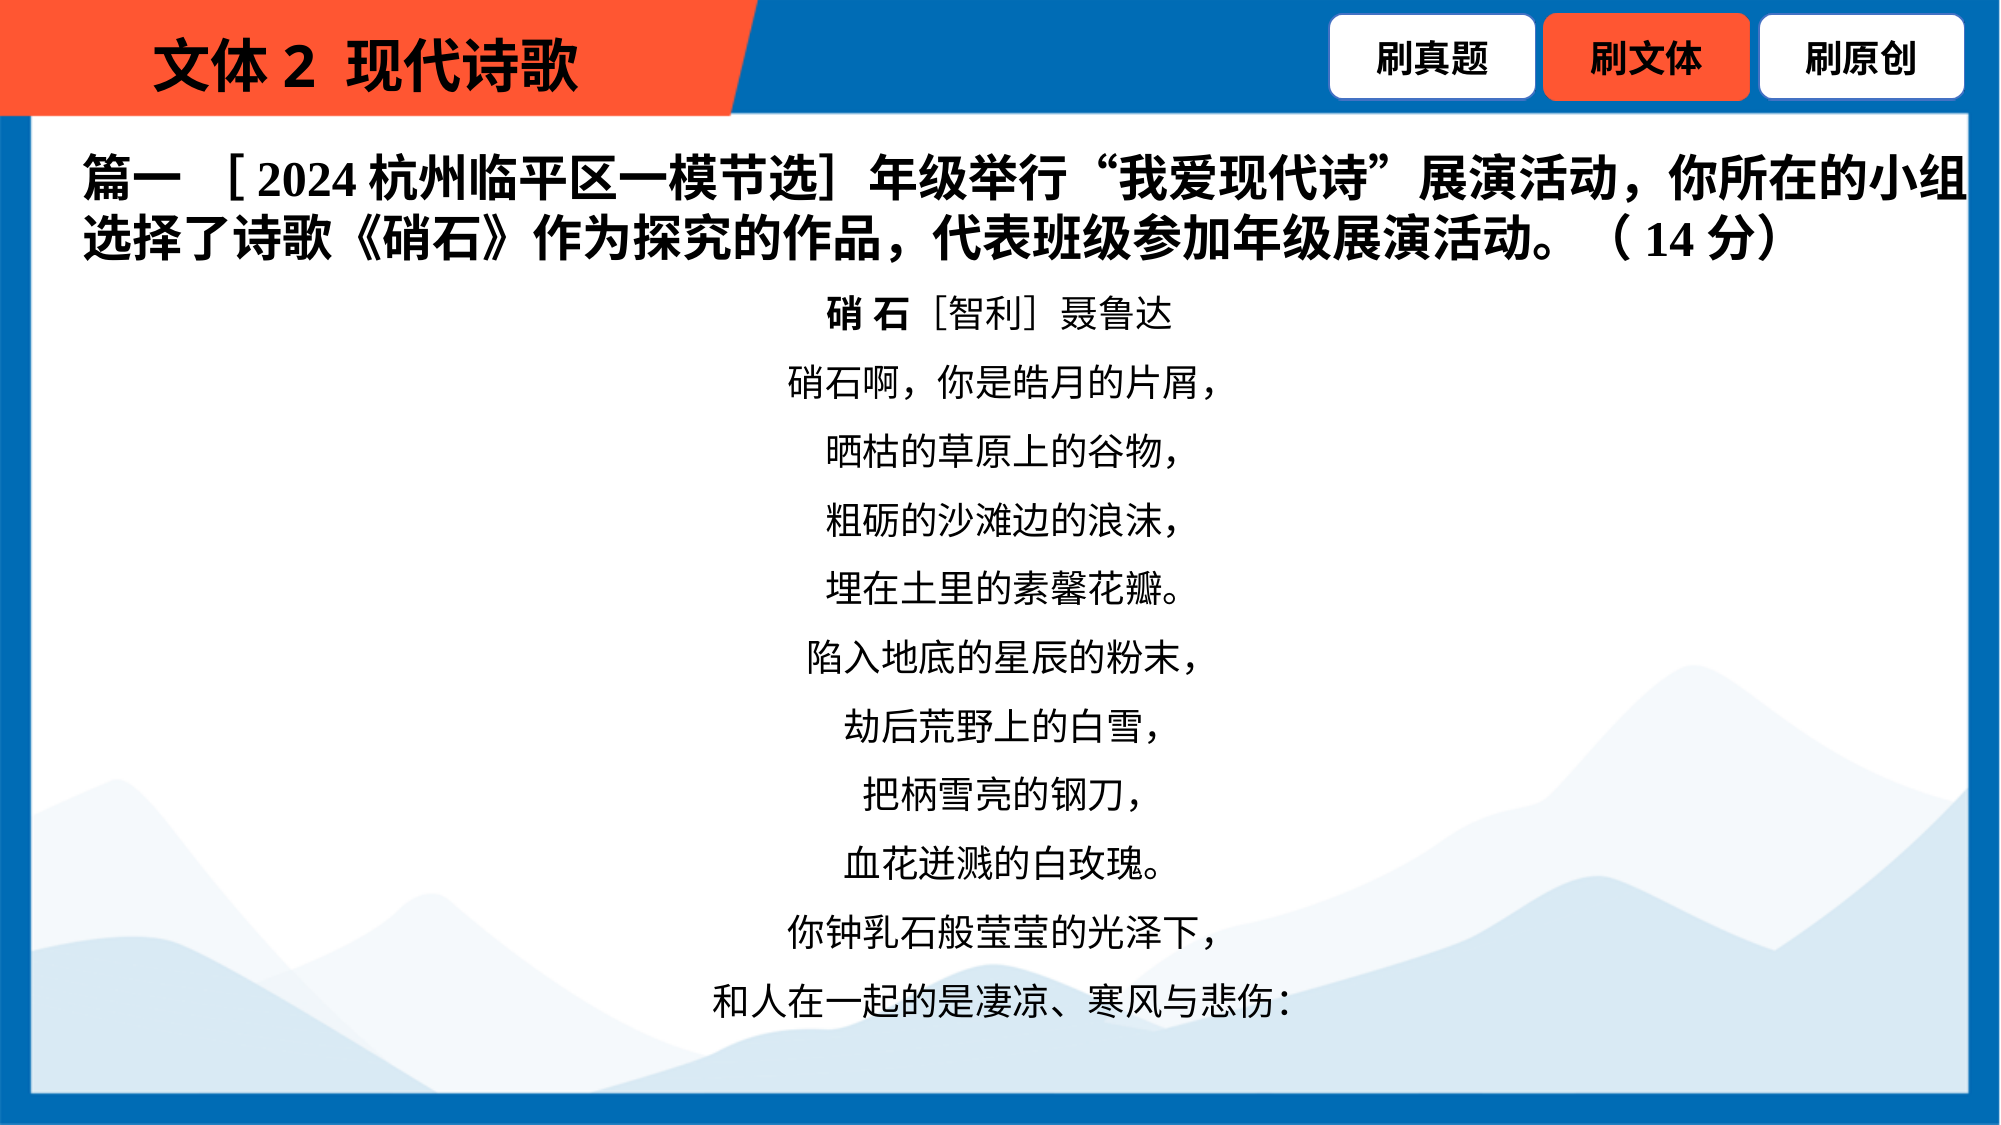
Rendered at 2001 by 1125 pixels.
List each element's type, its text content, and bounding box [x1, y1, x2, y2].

picture [0, 0, 2000, 1125]
text_box 硝 石［智利］聂鲁达 硝石啊，你是皓月的片屑， 晒枯的草原上的谷物， 粗砺的沙滩边的浪沫， 埋在土里的素馨花瓣。 陷入地底的星辰的粉末， 劫后荒野上的白雪， 把柄雪亮的钢刀， 血花迸溅的白玫瑰。 你钟乳石般莹莹的光泽下， 和人在一起的是凄凉、寒风与悲伤： [82, 266, 1917, 1023]
text_box 篇一 ［2024杭州临平区一模节选］年级举行“我爱现代诗”展演活动，你所在的小组 选择了诗歌《硝石》作为探究的作品，代表班级参加年级展演活动。（14分） [82, 146, 1917, 266]
